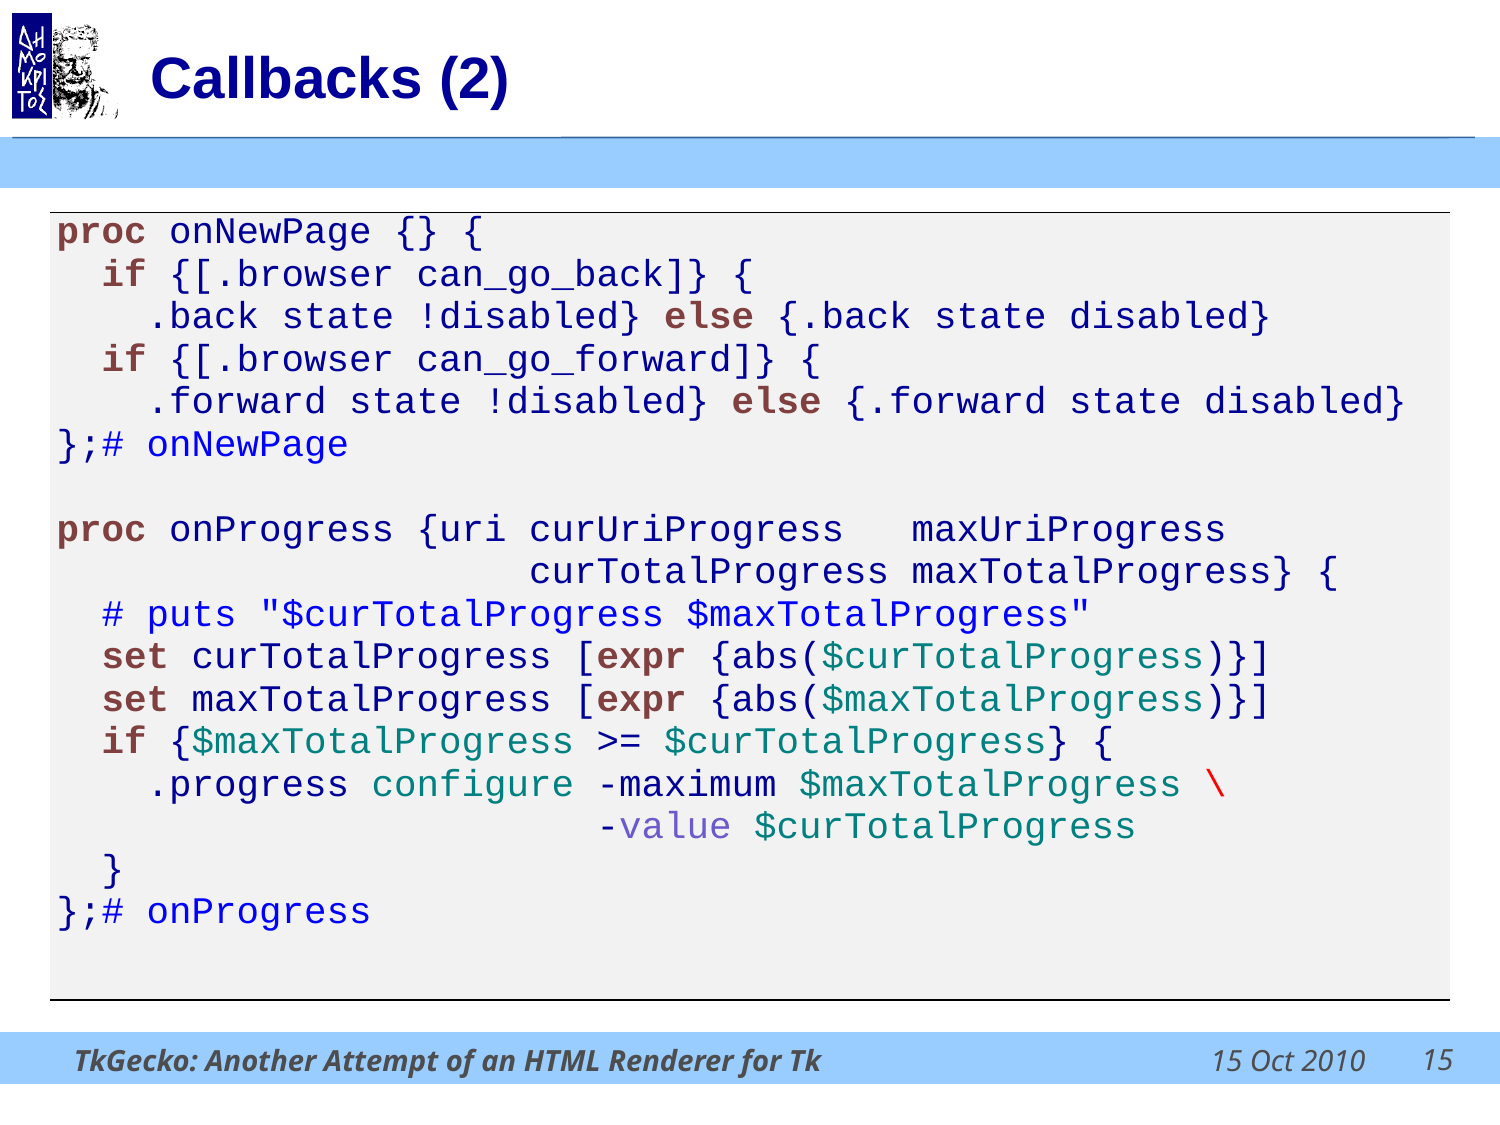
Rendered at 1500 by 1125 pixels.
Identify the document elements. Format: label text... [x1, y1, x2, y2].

title Callbacks (2) [135, 12, 1476, 138]
table_header proc onNewPage {} { if {[.browser can_go_back]} { .back state !disabled} else {.back state disabled} if {[.browser can_go_forward]} { .forward state !disabled} else {.forward state disabled} };# onNewPage proc onProgress {uri curUriProgress maxUriProgress curTotalProgress maxTotalProgress} { # puts "$curTotalProgress $maxTotalProgress" set curTotalProgress [expr {abs($curTotalProgress)}] set maxTotalProgress [expr {abs($maxTotalProgress)}] if {$maxTotalProgress >= $curTotalProgress} { .progress configure -maximum $maxTotalProgress \ -value $curTotalProgress } };# onProgress [50, 213, 1450, 999]
slide_number 15 [1399, 1033, 1476, 1084]
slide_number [1190, 1034, 1381, 1086]
footer TkGecko: Another Attempt of an HTML Renderer for Tk [58, 1034, 1190, 1086]
picture [11, 13, 118, 120]
